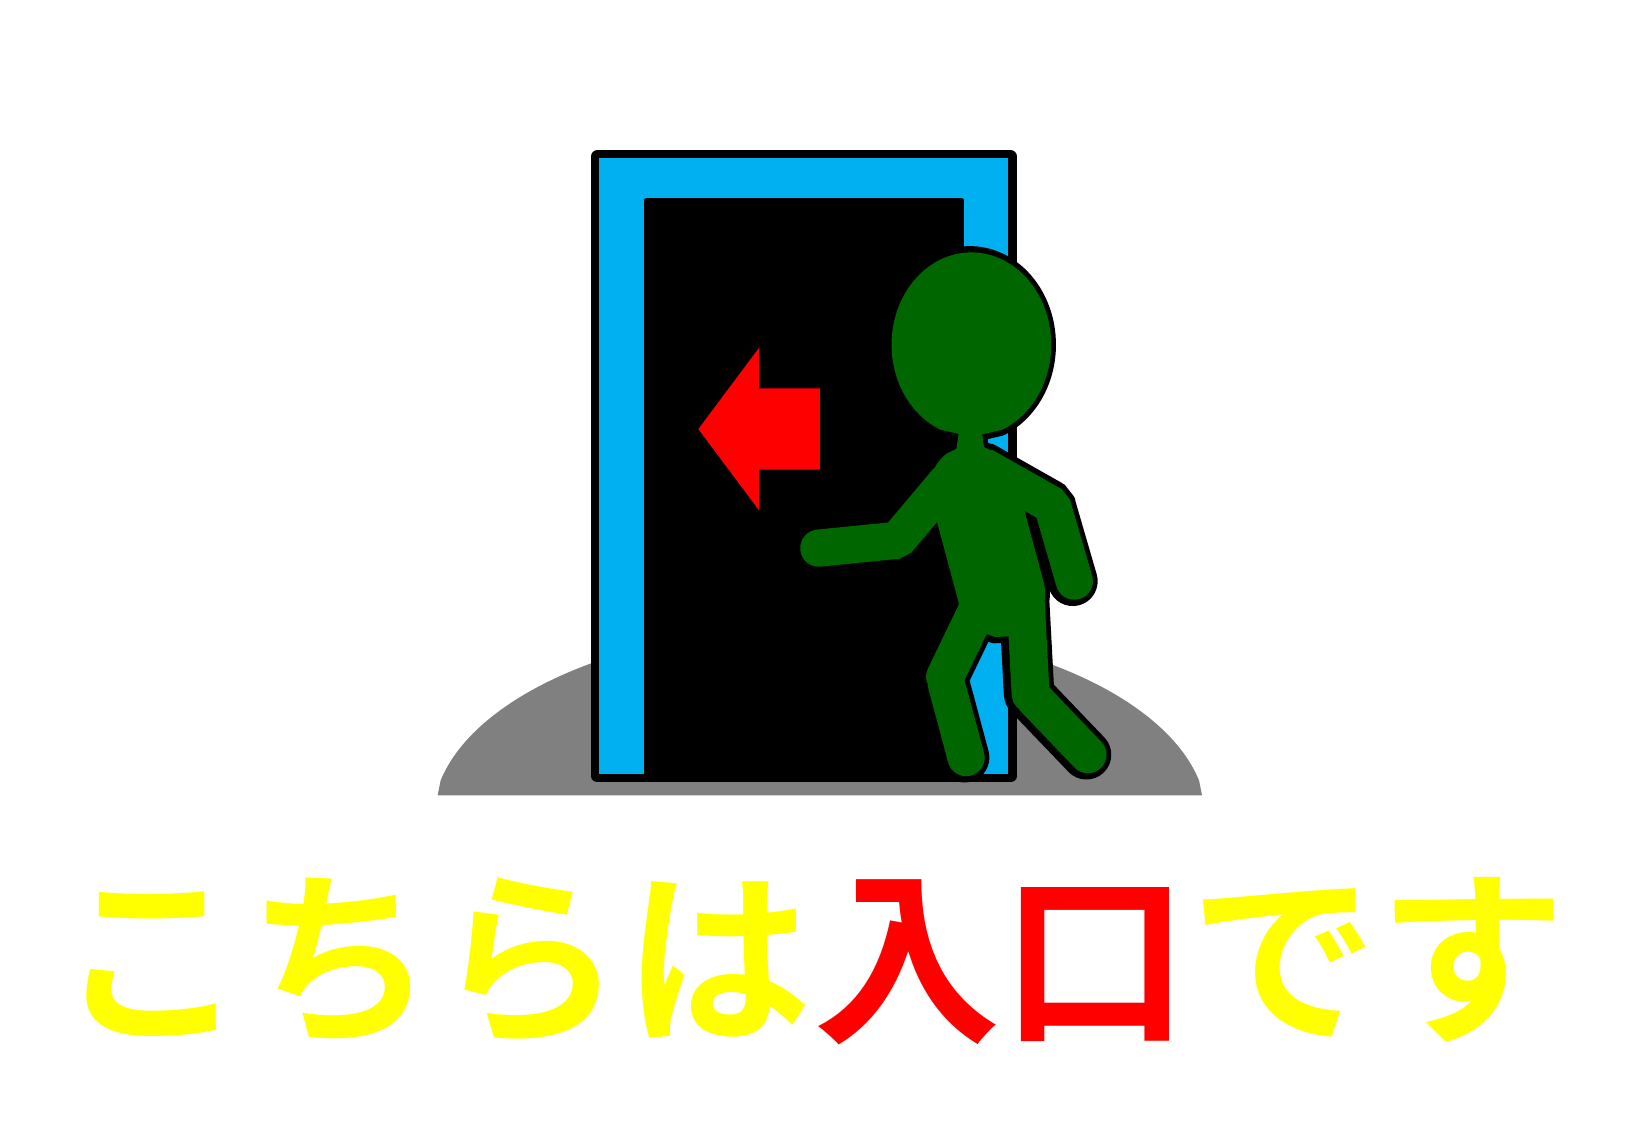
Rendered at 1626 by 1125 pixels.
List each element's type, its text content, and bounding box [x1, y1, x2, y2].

text_box こちらは入口です [0, 833, 1625, 1073]
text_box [437, 156, 1203, 796]
